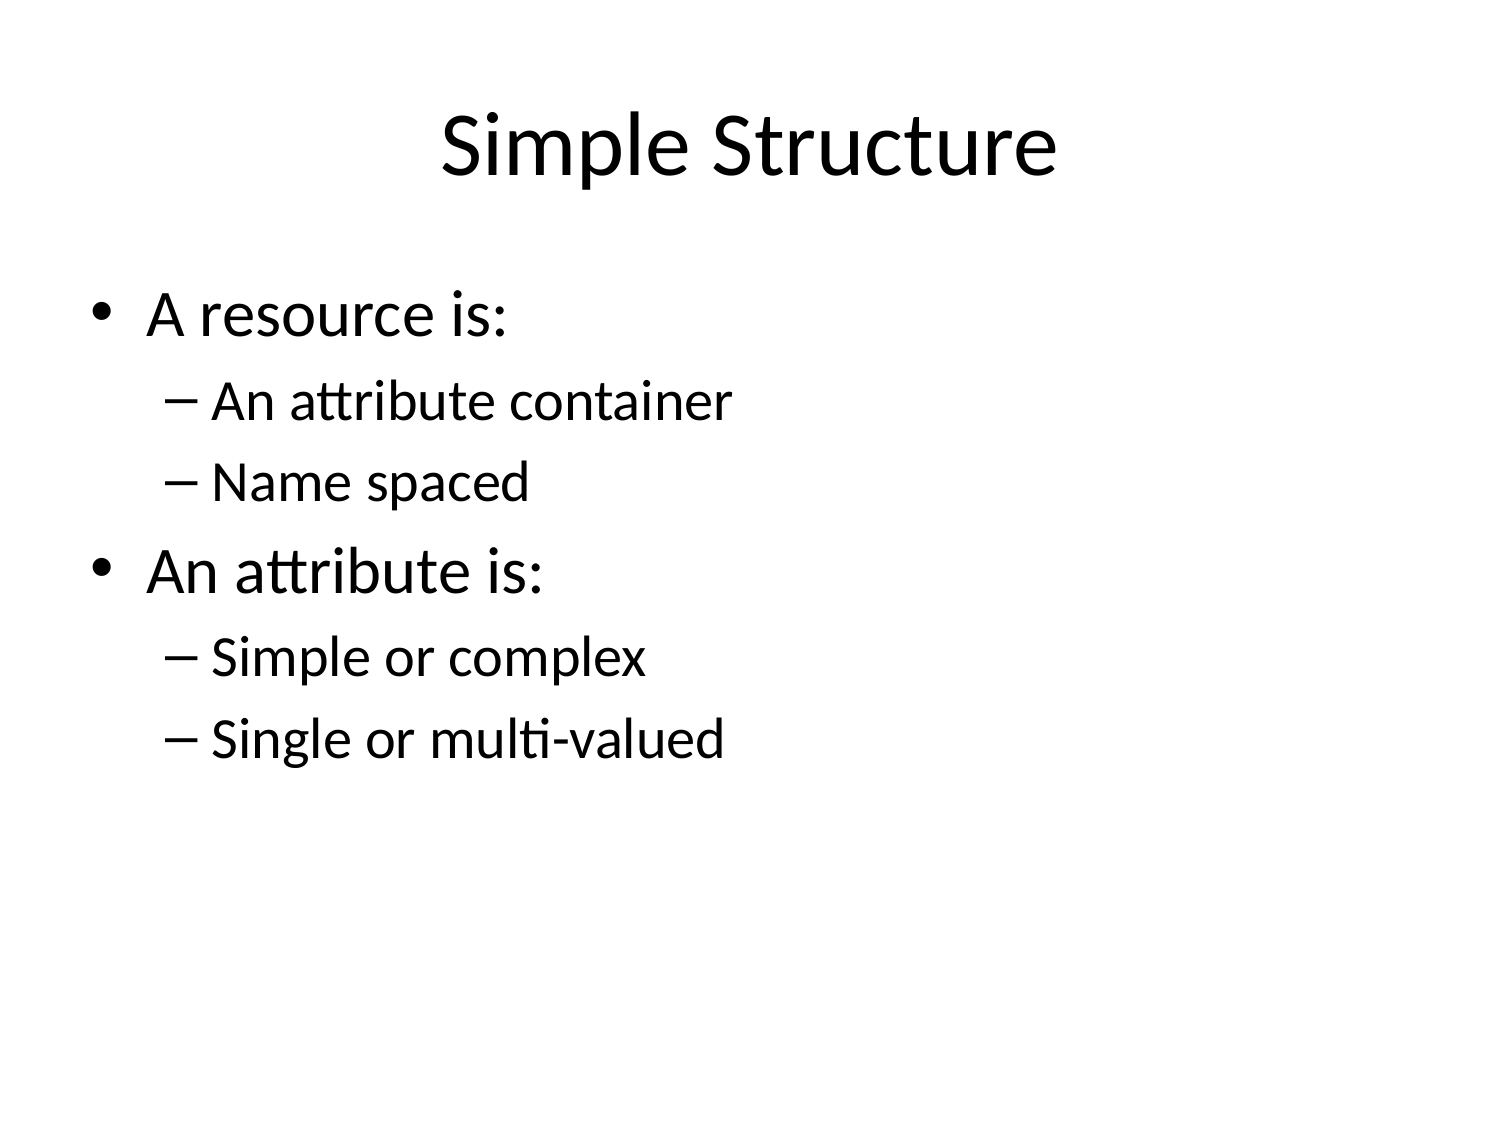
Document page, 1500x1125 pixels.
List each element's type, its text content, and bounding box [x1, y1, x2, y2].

title Simple Structure [75, 45, 1425, 233]
list A resource is: An attribute container Name spaced An attribute is: Simple or complex Single or multi-valued [75, 262, 1425, 1005]
